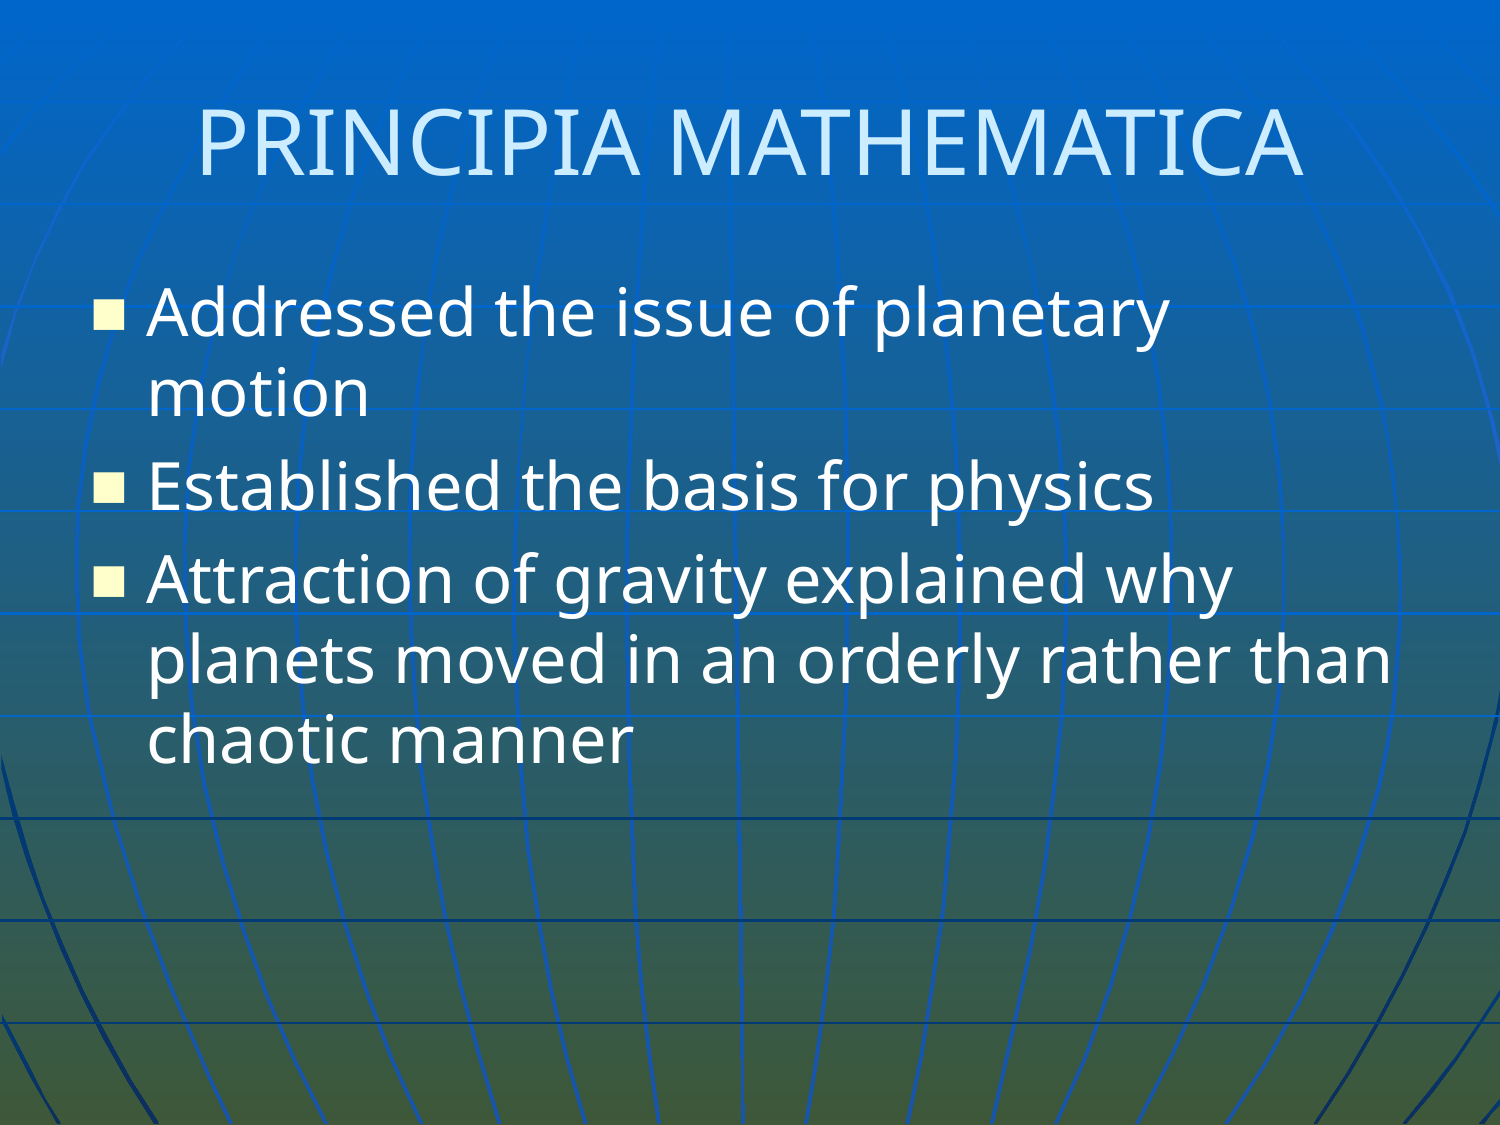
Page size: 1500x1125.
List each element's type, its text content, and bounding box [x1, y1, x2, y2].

title PRINCIPIA MATHEMATICA [75, 45, 1425, 233]
list Addressed the issue of planetary motion Established the basis for physics Attraction of gravity explained why planets moved in an orderly rather than chaotic manner [75, 262, 1425, 1006]
